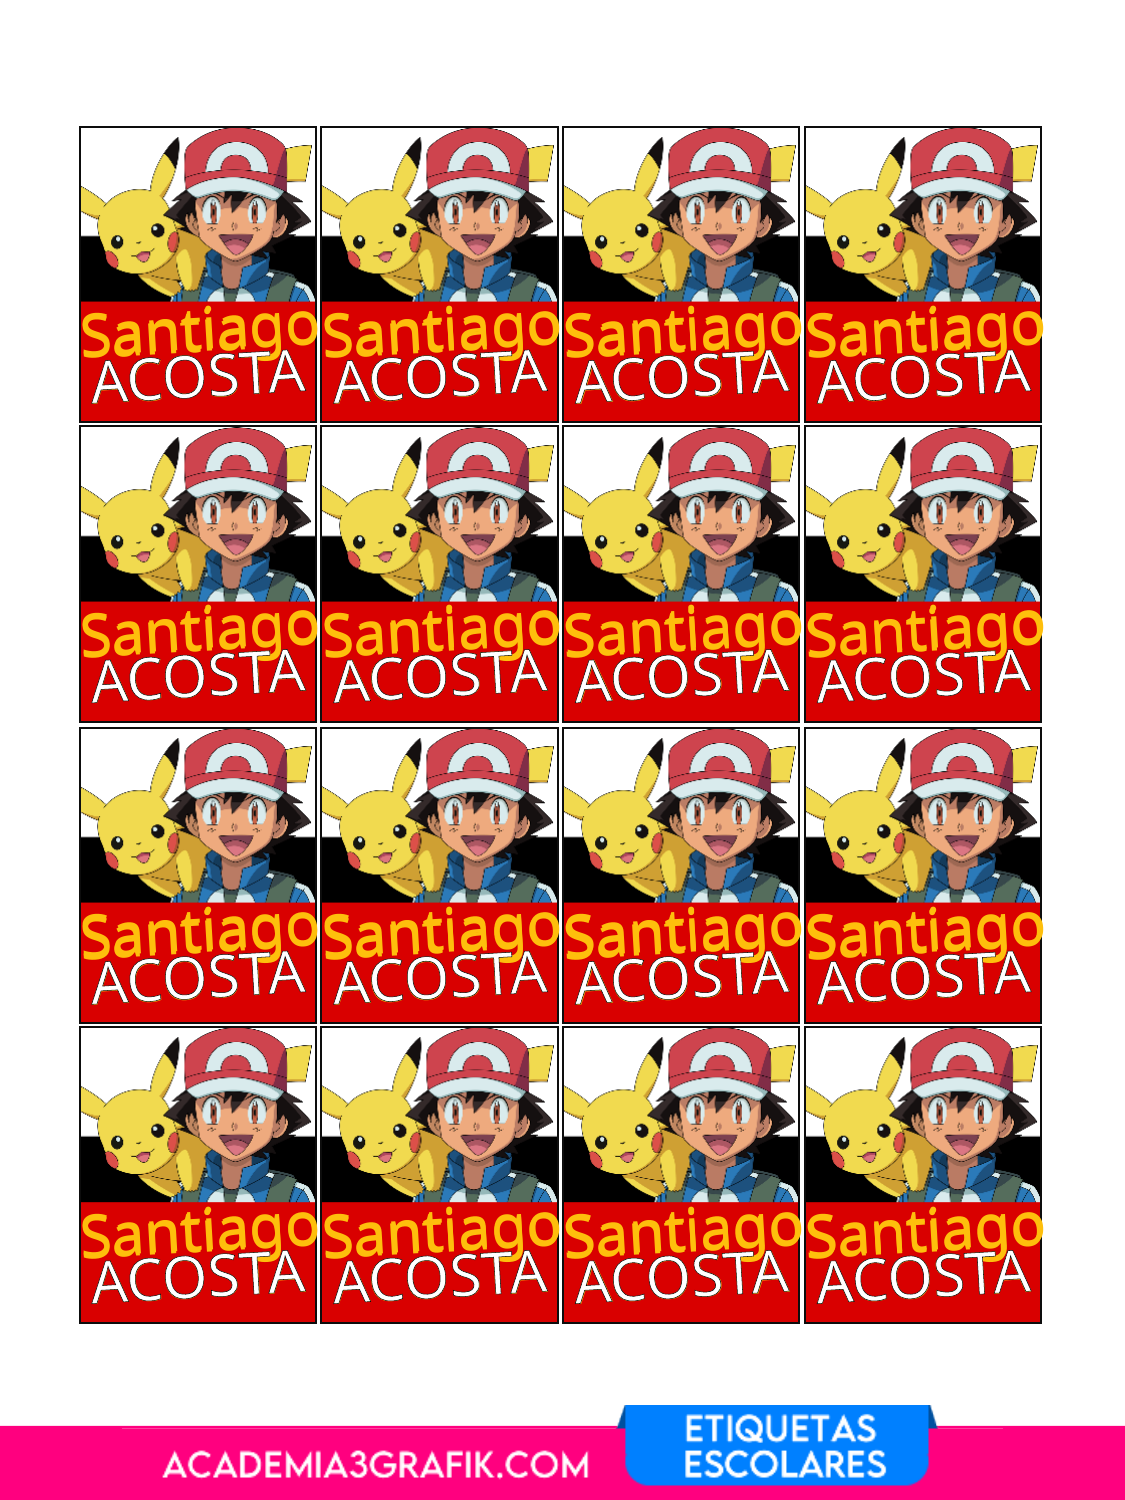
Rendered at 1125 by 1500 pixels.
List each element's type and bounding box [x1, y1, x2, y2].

text_box [326, 583, 558, 672]
text_box [825, 1231, 1021, 1319]
picture [321, 426, 558, 723]
text_box [583, 331, 779, 419]
text_box [809, 1184, 1042, 1273]
picture [122, 1405, 1003, 1500]
picture [563, 127, 800, 423]
text_box [809, 283, 1042, 373]
picture [321, 127, 558, 423]
text_box [342, 630, 538, 718]
picture [804, 426, 1042, 723]
picture [79, 127, 316, 423]
text_box [100, 1231, 296, 1319]
text_box [342, 1231, 538, 1319]
picture [563, 426, 800, 723]
text_box [568, 884, 800, 973]
picture [79, 728, 316, 1024]
picture [804, 1027, 1042, 1324]
picture [563, 728, 800, 1024]
text_box [342, 331, 538, 419]
picture [321, 728, 558, 1024]
text_box [583, 630, 779, 718]
text_box [100, 932, 296, 1019]
text_box [568, 1184, 800, 1273]
text_box [825, 932, 1021, 1019]
picture [804, 127, 1042, 423]
text_box [100, 630, 296, 718]
text_box [583, 1231, 779, 1319]
text_box [342, 932, 538, 1019]
text_box [326, 884, 558, 973]
picture [79, 1027, 316, 1324]
text_box [809, 884, 1042, 973]
text_box [84, 884, 316, 973]
picture [79, 426, 316, 723]
text_box [809, 583, 1042, 672]
text_box [84, 283, 316, 373]
picture [563, 1027, 800, 1324]
picture [804, 728, 1042, 1024]
text_box [825, 331, 1021, 419]
text_box [568, 283, 800, 373]
picture [321, 1027, 558, 1324]
text_box [84, 1184, 316, 1273]
text_box [568, 583, 800, 672]
text_box [326, 283, 558, 373]
text_box [84, 583, 316, 672]
text_box [326, 1184, 558, 1273]
text_box [100, 331, 296, 419]
text_box [583, 932, 779, 1019]
text_box [825, 630, 1021, 718]
